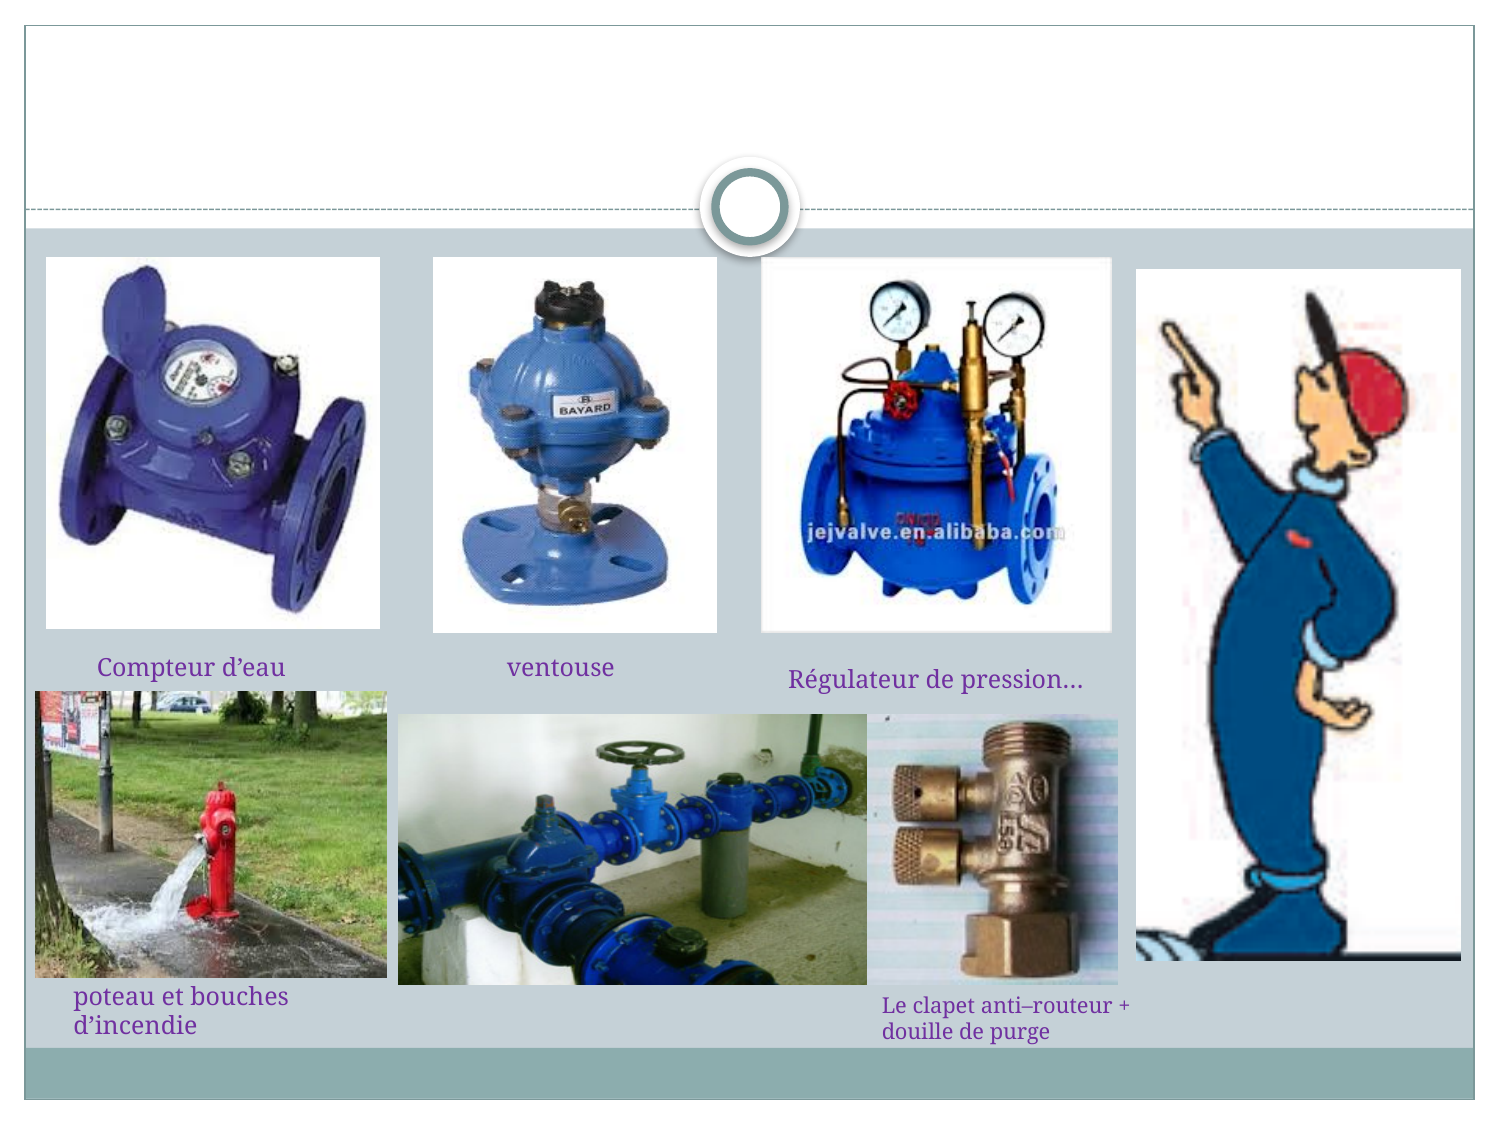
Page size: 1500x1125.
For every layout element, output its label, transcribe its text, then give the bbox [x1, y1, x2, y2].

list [46, 257, 380, 629]
text_box Compteur d’eau [82, 644, 329, 688]
text_box ventouse [492, 644, 762, 690]
text_box poteau et bouches d’incendie [58, 986, 387, 1048]
text_box Régulateur de pression… [773, 656, 1129, 701]
picture [433, 257, 717, 633]
text_box Le clapet anti–routeur + douille de purge [867, 984, 1372, 1052]
picture [1136, 269, 1462, 962]
picture [34, 691, 387, 978]
picture [398, 714, 1118, 985]
picture [761, 257, 1112, 633]
